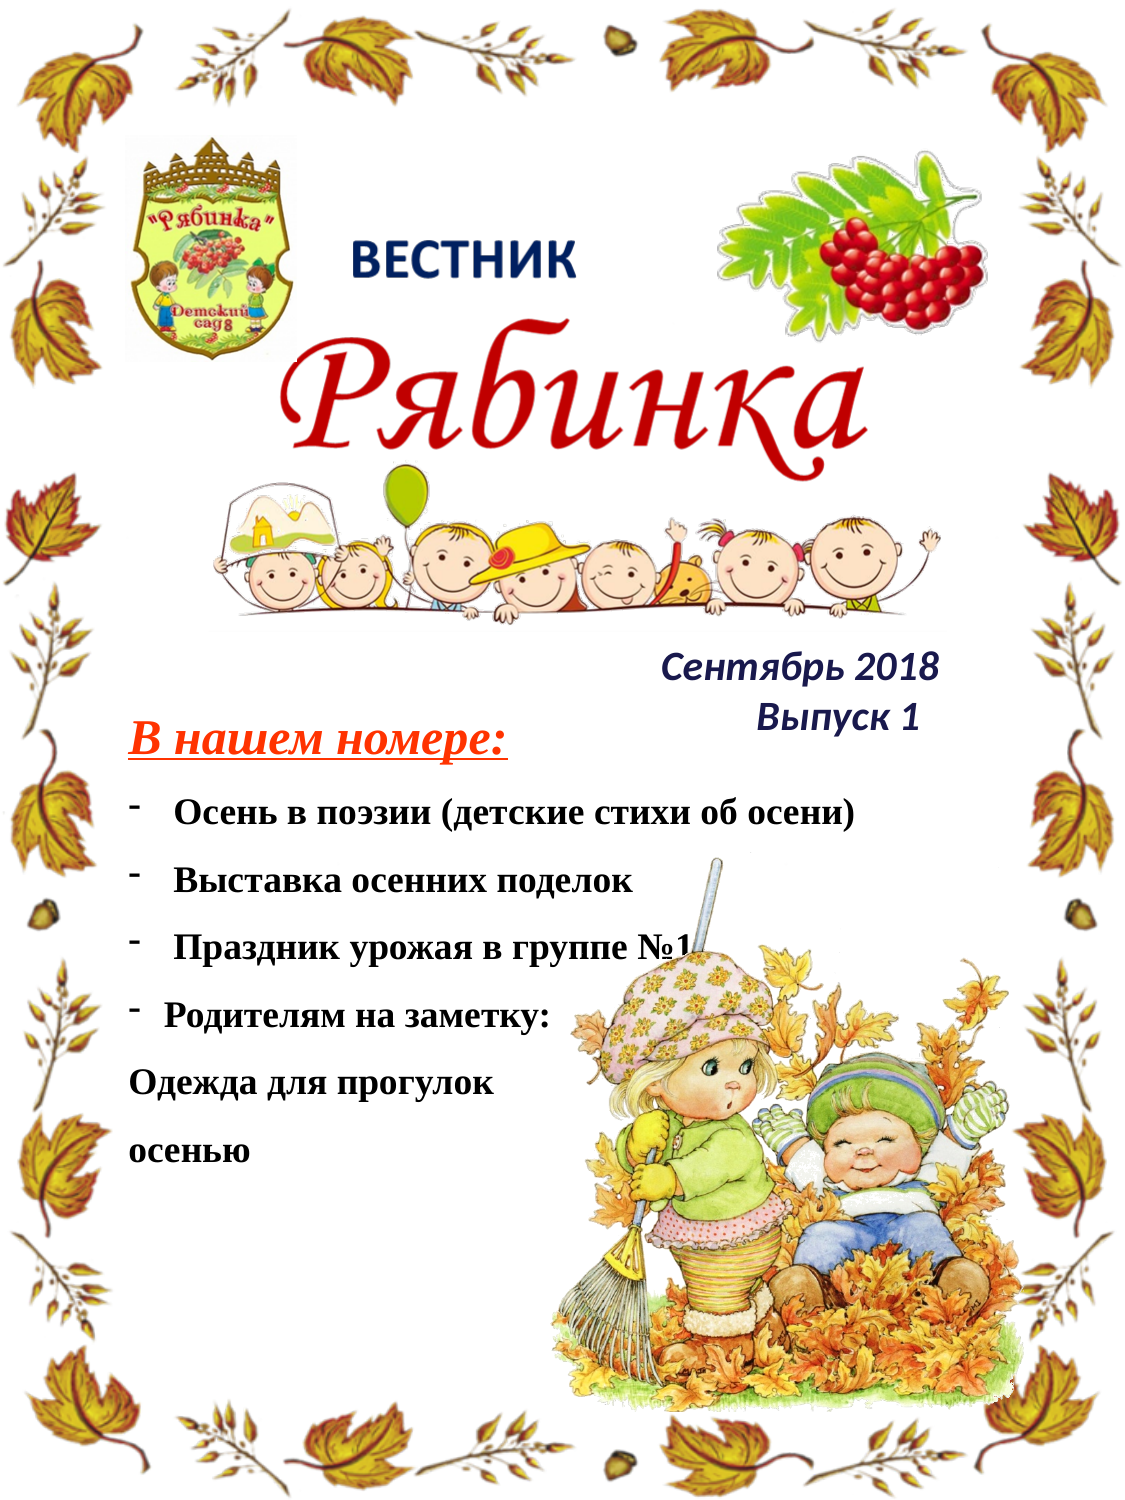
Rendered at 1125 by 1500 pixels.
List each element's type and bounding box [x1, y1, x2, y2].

text_box [0, 0, 1125, 1500]
